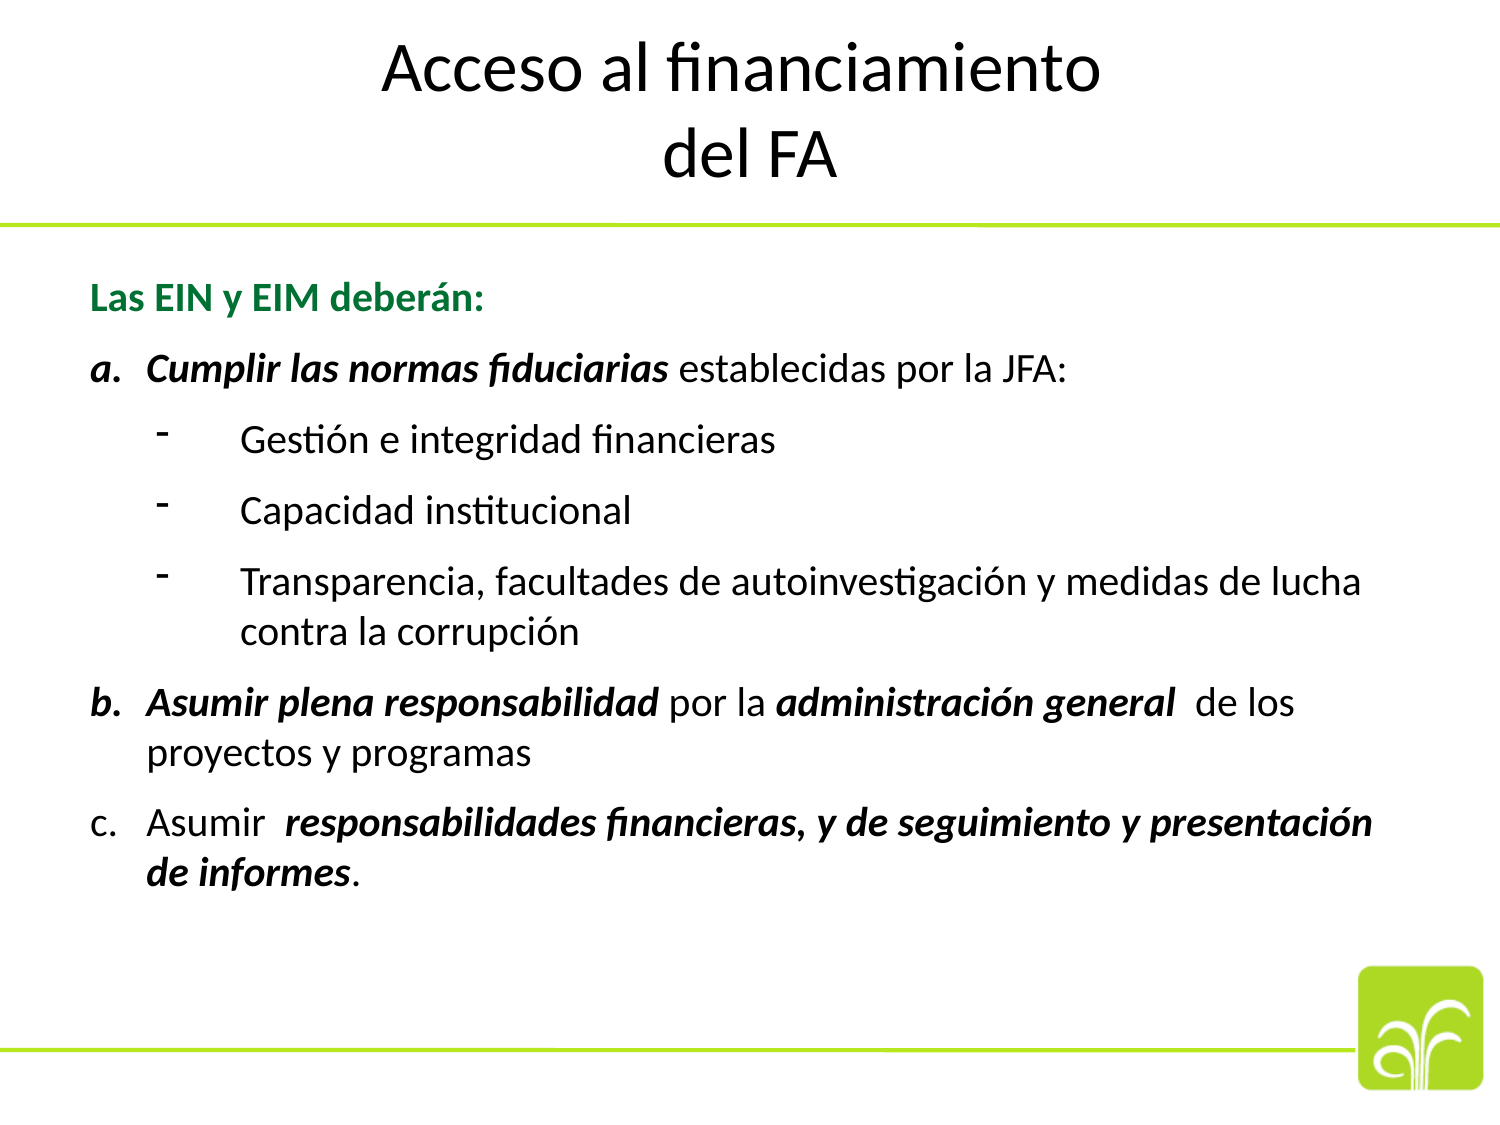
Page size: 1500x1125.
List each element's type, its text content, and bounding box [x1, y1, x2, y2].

list Las EIN y EIM deberán: Cumplir las normas fiduciarias establecidas por la JFA: Gestión e integridad financieras Capacidad institucional Transparencia, facultades de autoinvestigación y medidas de lucha contra la corrupción Asumir plena responsabilidad por la administración general de los proyectos y programas Asumir responsabilidades financieras, y de seguimiento y presentación de informes. [75, 262, 1425, 1048]
picture [1324, 948, 1500, 1105]
title Acceso al financiamiento del FA [75, 12, 1425, 200]
